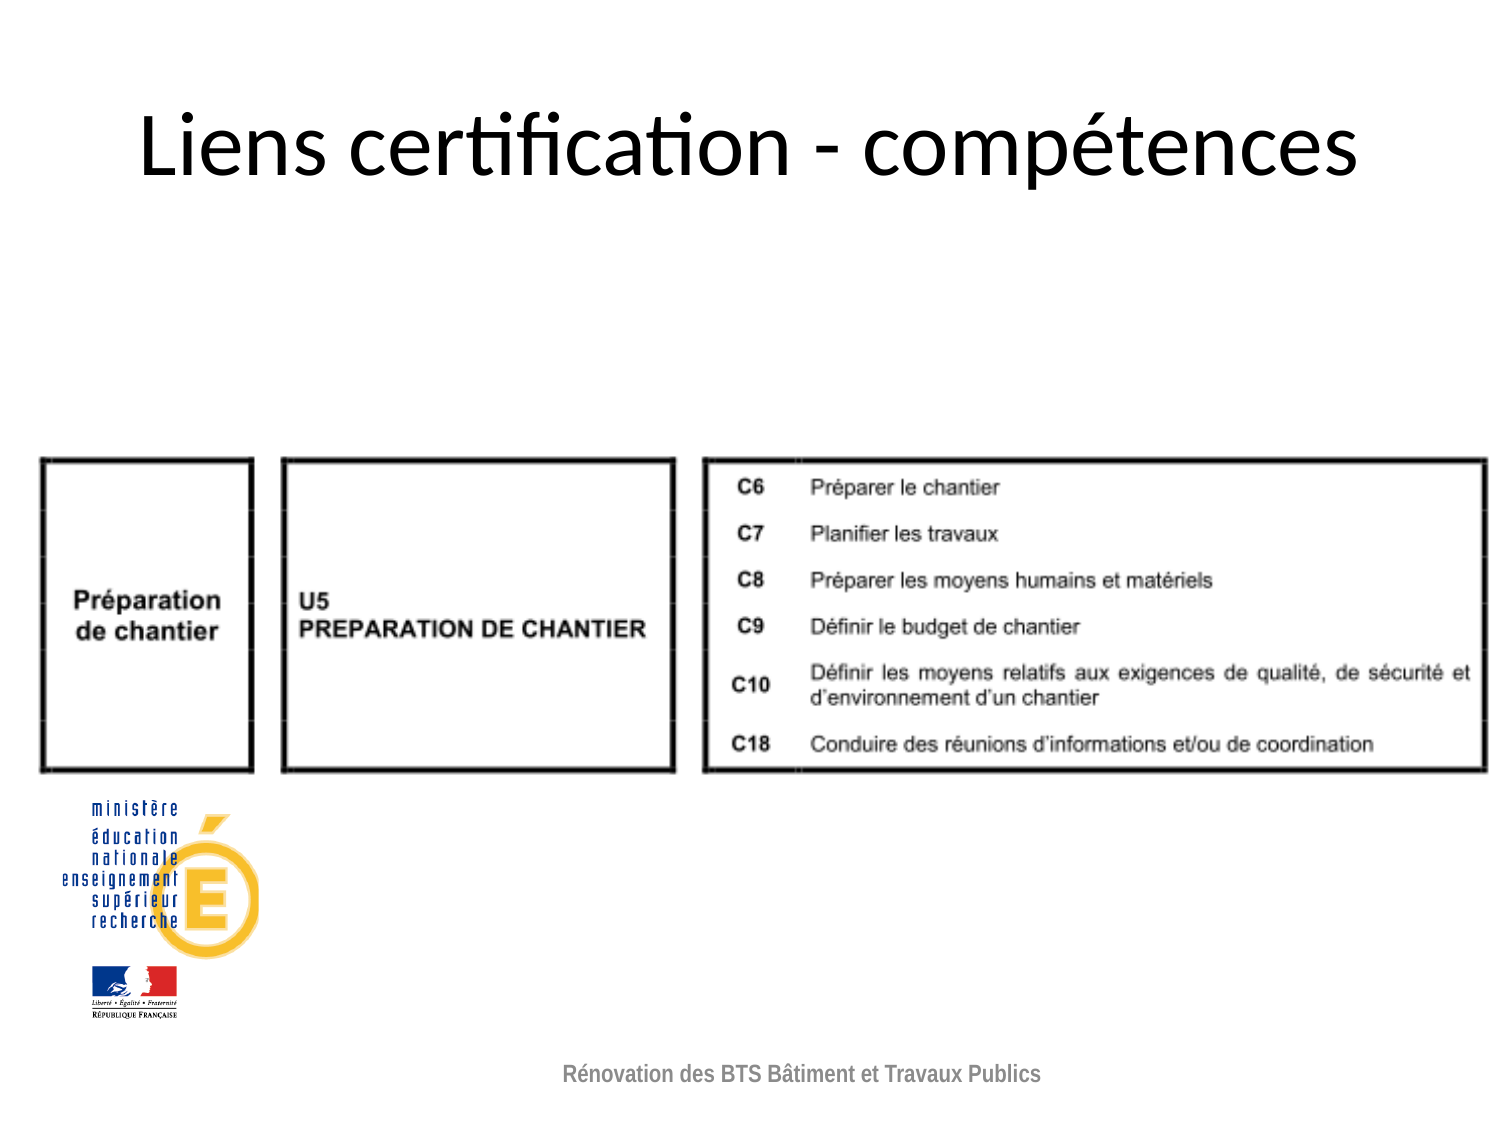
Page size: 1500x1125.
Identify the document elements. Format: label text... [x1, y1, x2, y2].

picture [17, 443, 1500, 793]
footer Rénovation des BTS Bâtiment et Travaux Publics [512, 1042, 1093, 1103]
title Liens certification - compétences [74, 44, 1426, 233]
